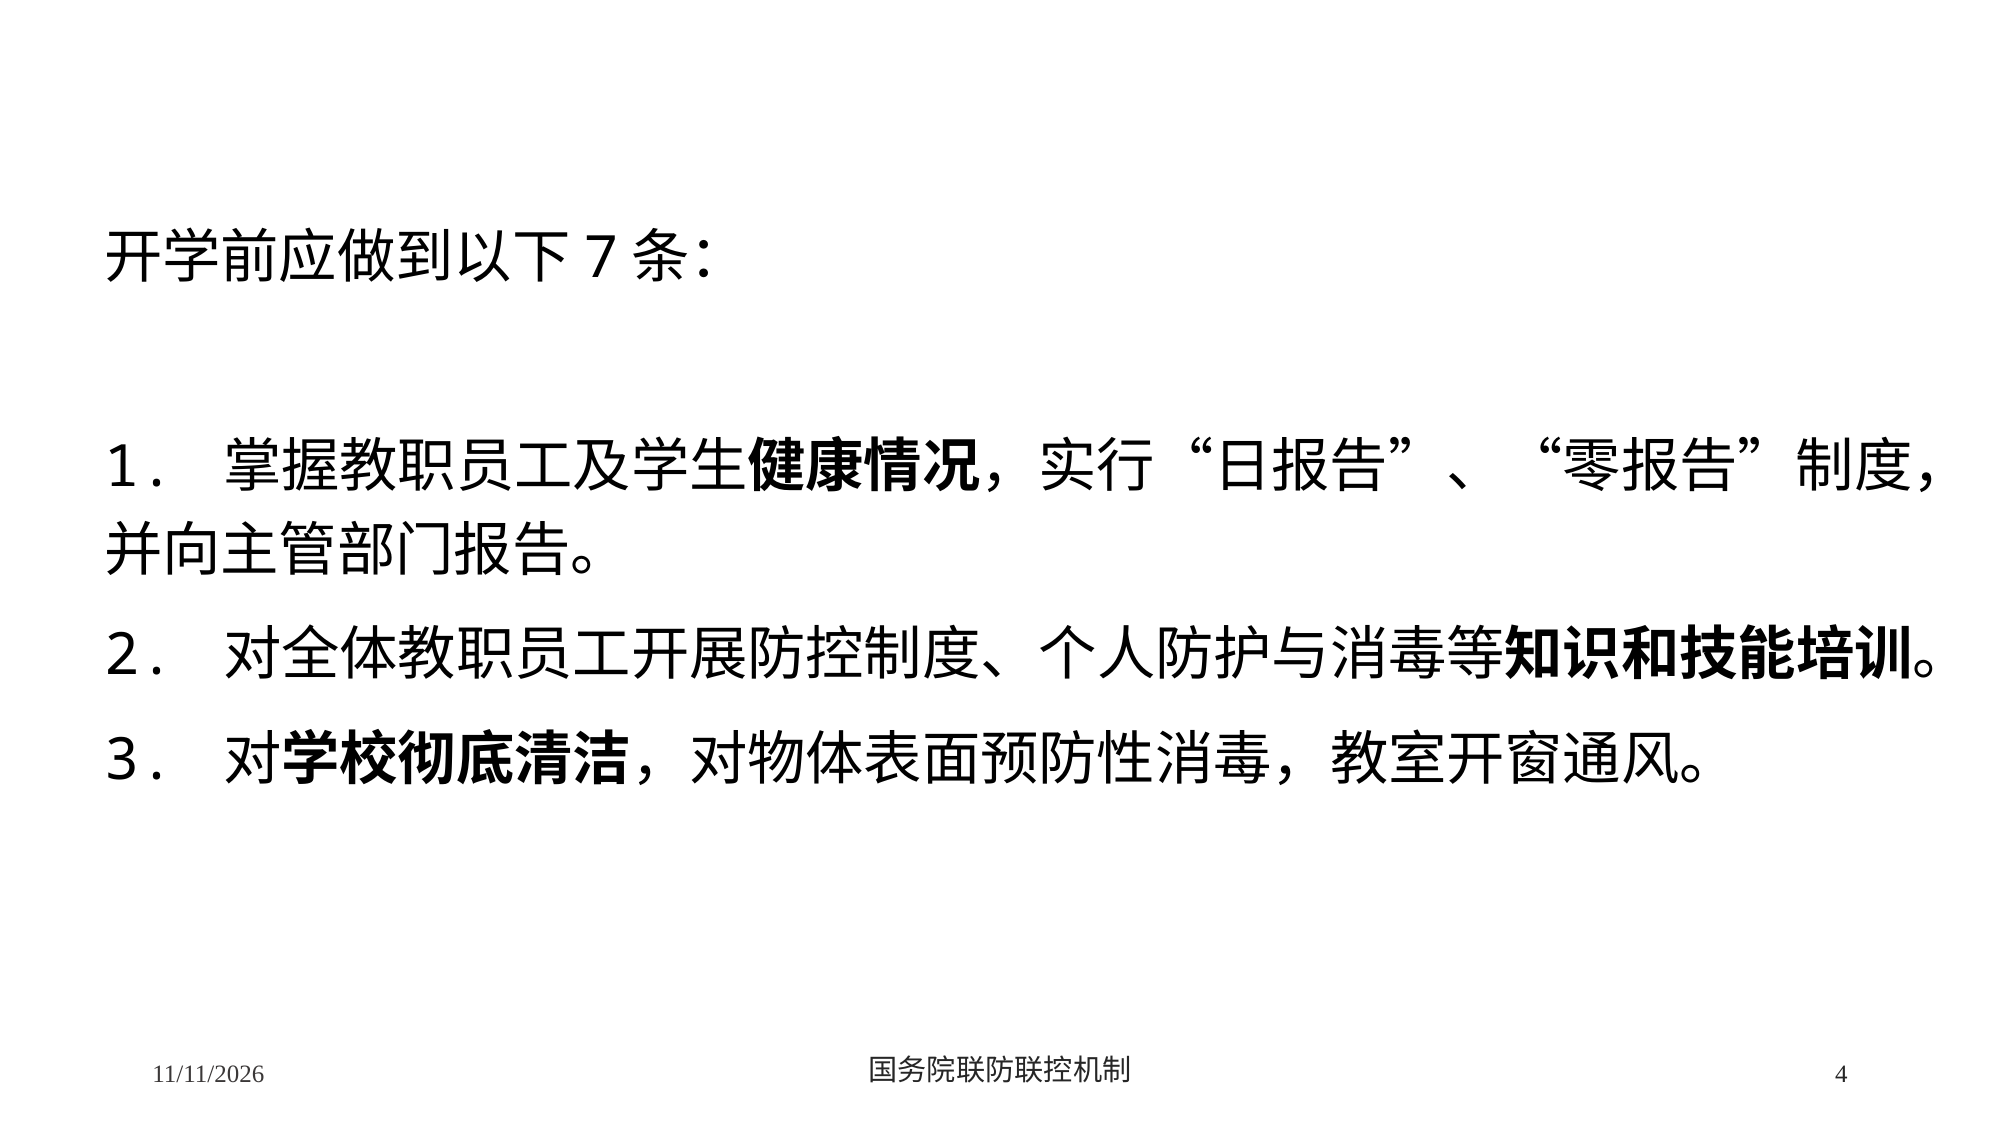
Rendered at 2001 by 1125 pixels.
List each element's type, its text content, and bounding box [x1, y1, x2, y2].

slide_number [137, 1042, 588, 1103]
list 开学前应做到以下7条： 1. 掌握教职员工及学生健康情况，实行“日报告”、“零报告”制度，并向主管部门报告。 2. 对全体教职员工开展防控制度、个人防护与消毒等知识和技能培训。 3. 对学校彻底清洁，对物体表面预防性消毒，教室开窗通风。 [89, 197, 1945, 829]
footer 国务院联防联控机制 [662, 1042, 1338, 1103]
slide_number 4 [1412, 1042, 1863, 1103]
